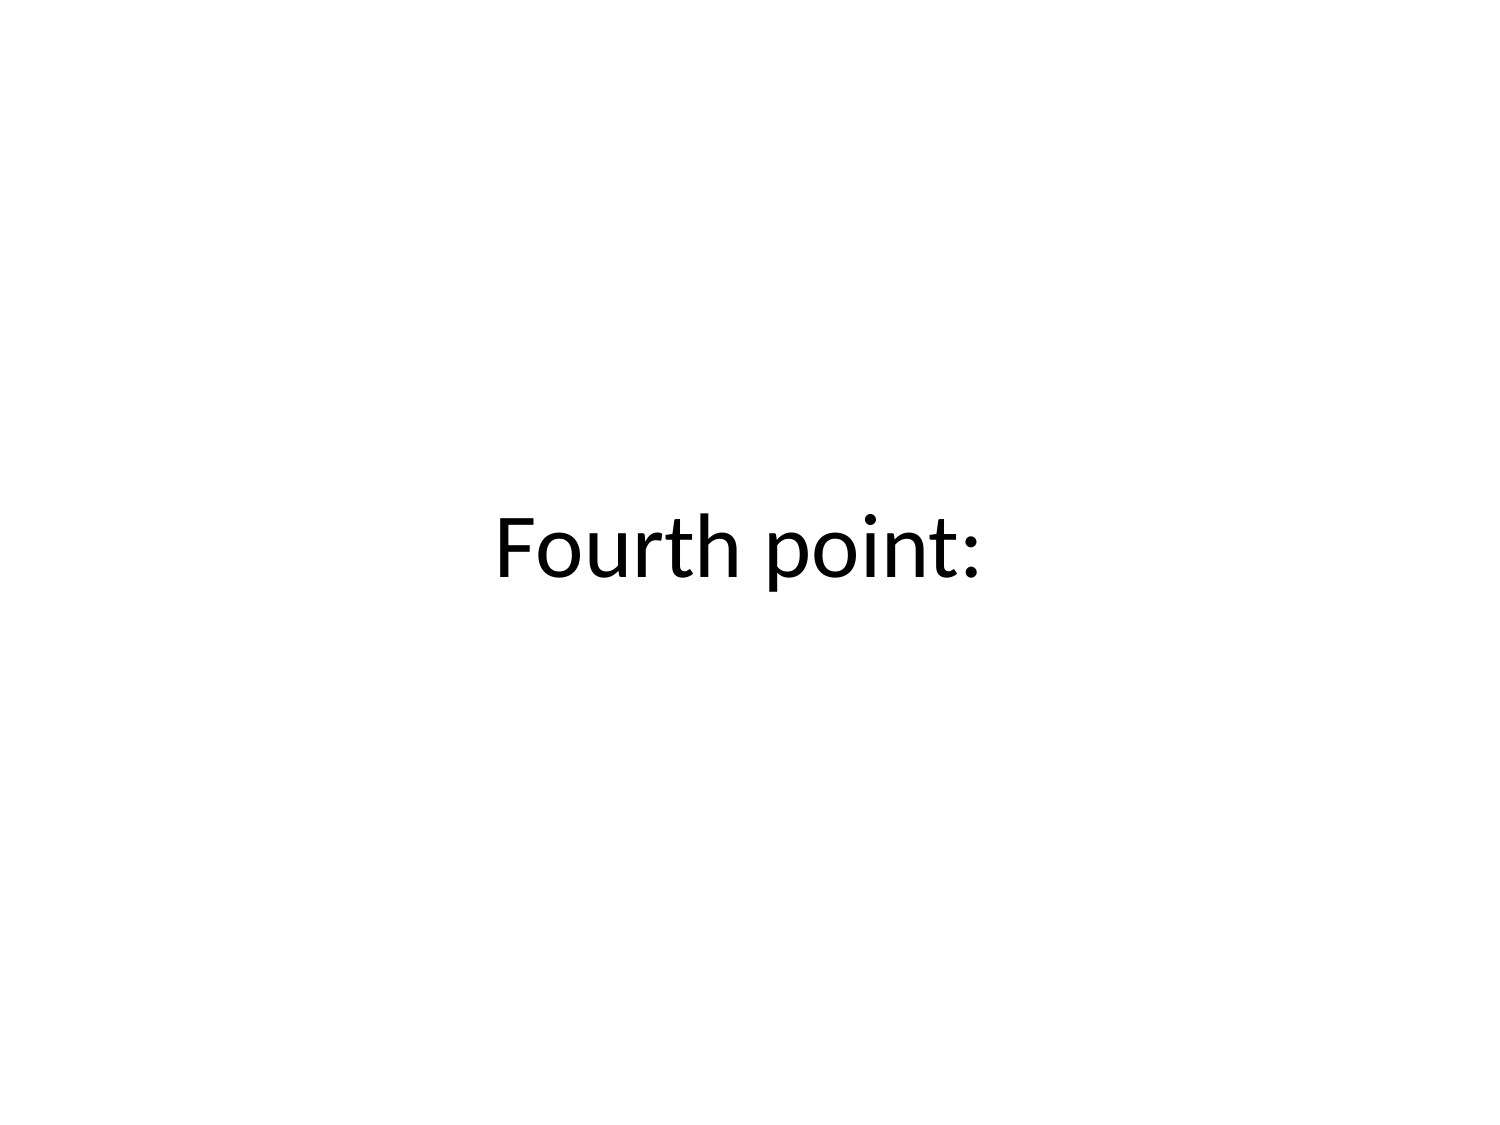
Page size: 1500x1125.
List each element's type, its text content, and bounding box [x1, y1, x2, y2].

title Fourth point: [74, 44, 1426, 1038]
